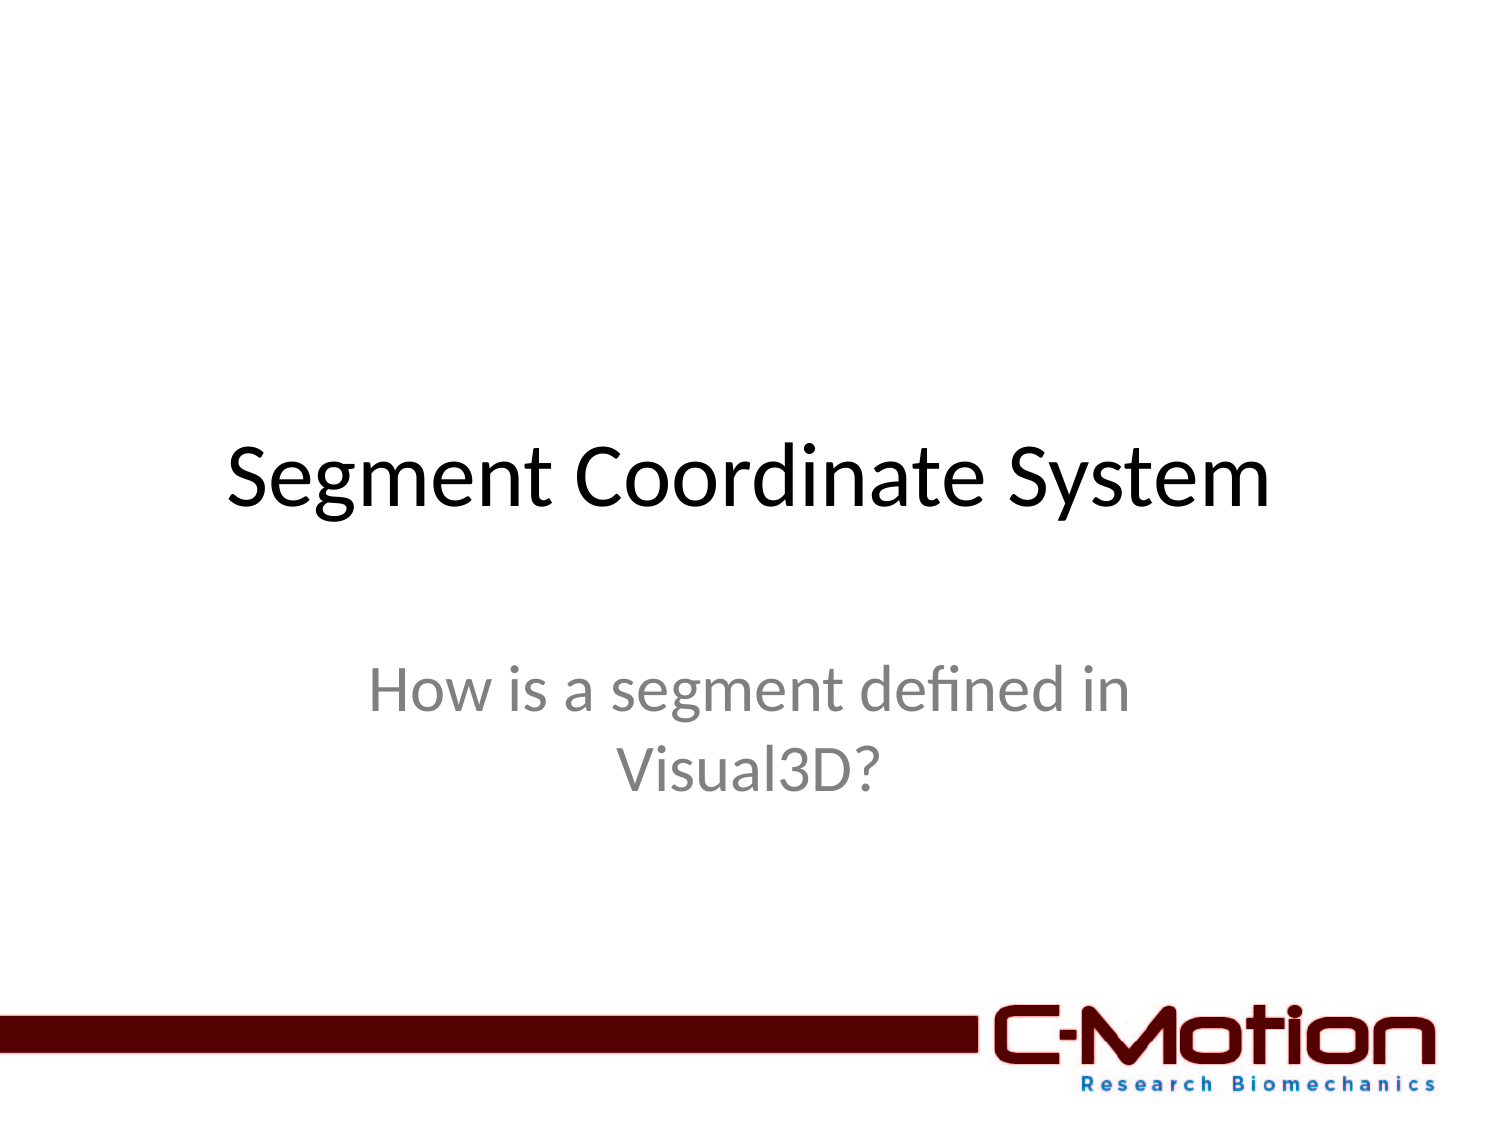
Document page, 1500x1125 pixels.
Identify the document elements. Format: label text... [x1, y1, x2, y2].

title Segment Coordinate System [112, 349, 1388, 591]
subtitle How is a segment defined in Visual3D? [225, 637, 1275, 925]
picture [0, 987, 1500, 1096]
